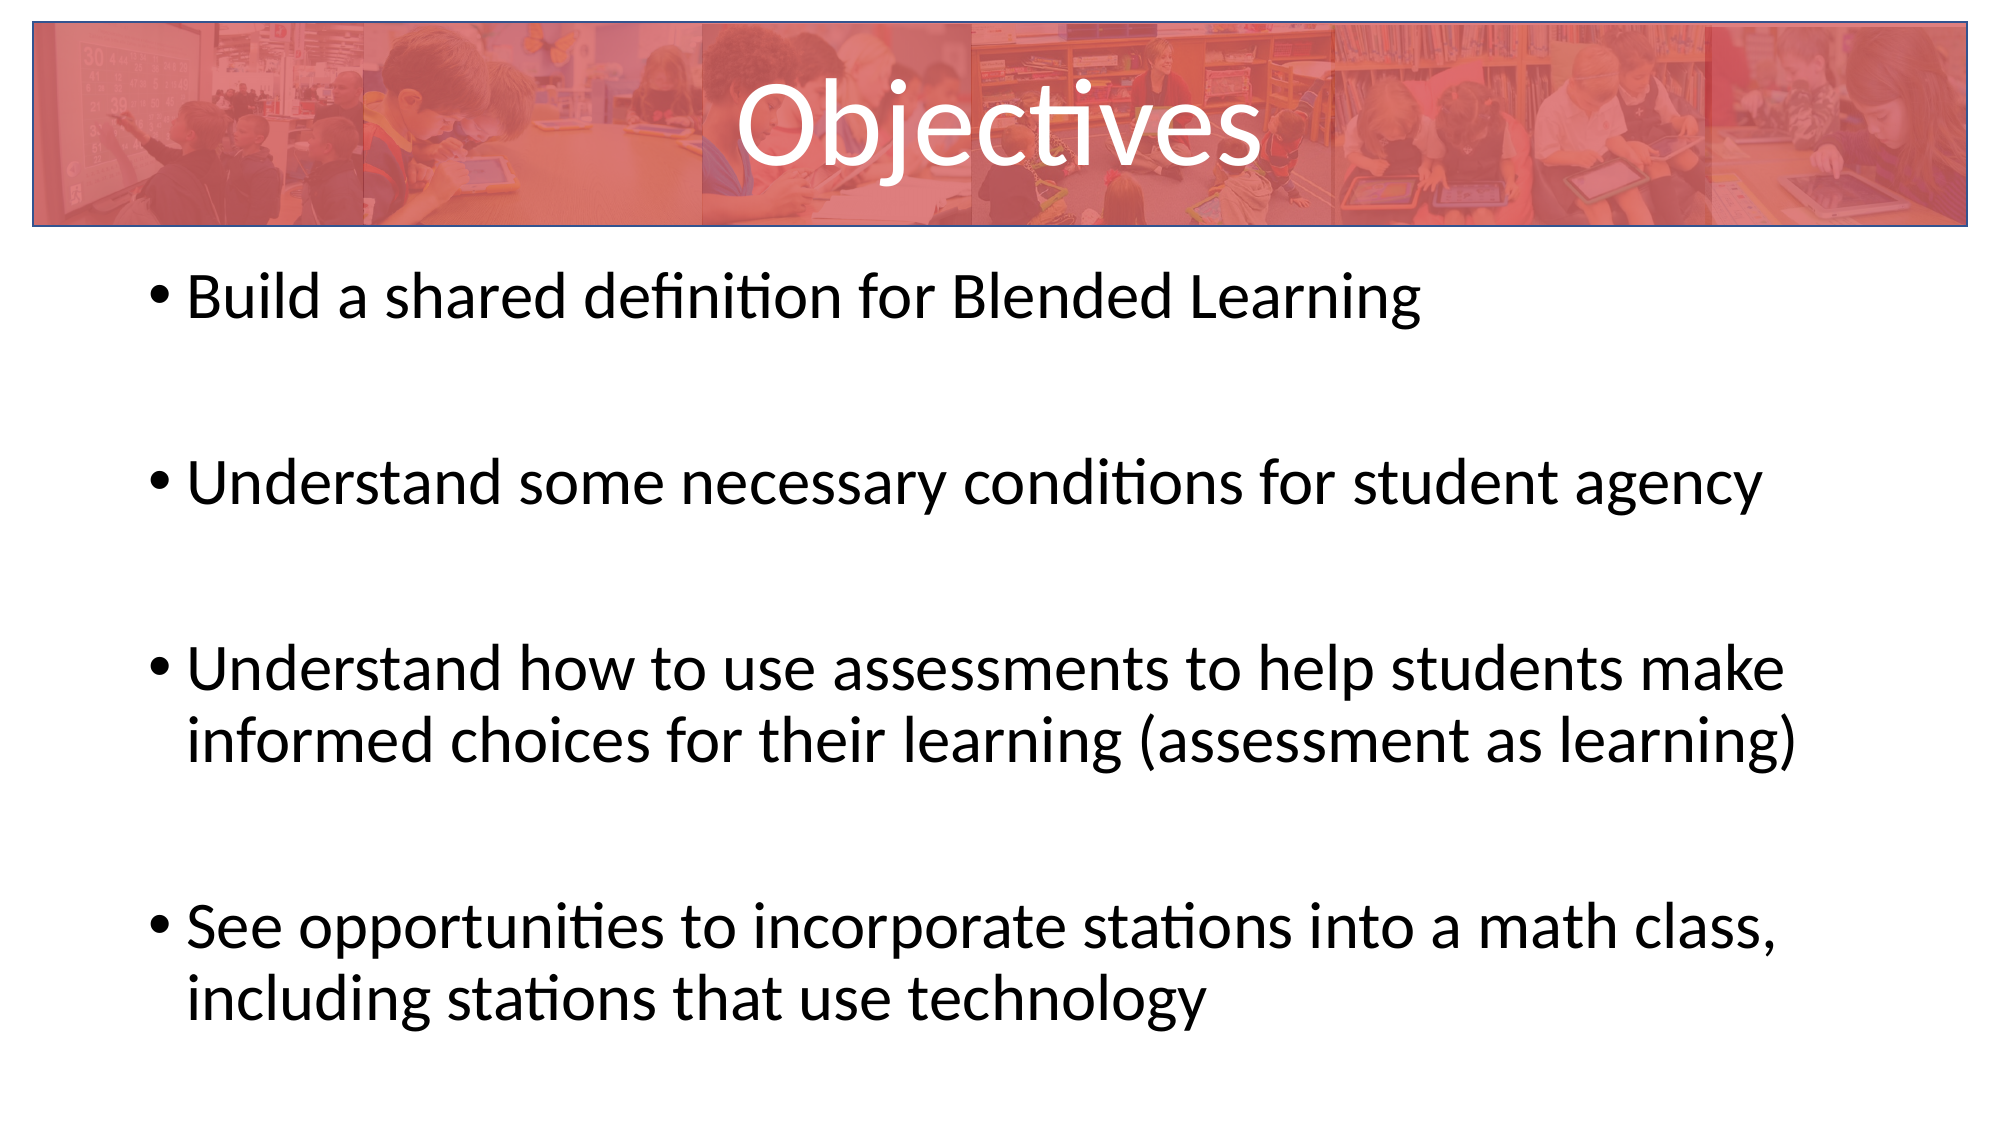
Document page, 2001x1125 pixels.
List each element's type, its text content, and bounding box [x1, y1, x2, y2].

title Objectives [137, 24, 1863, 225]
list Build a shared definition for Blended Learning Understand some necessary conditions for student agency Understand how to use assessments to help students make informed choices for their learning (assessment as learning) See opportunities to incorporate stations into a math class, including stations that use technology [133, 253, 1859, 1125]
